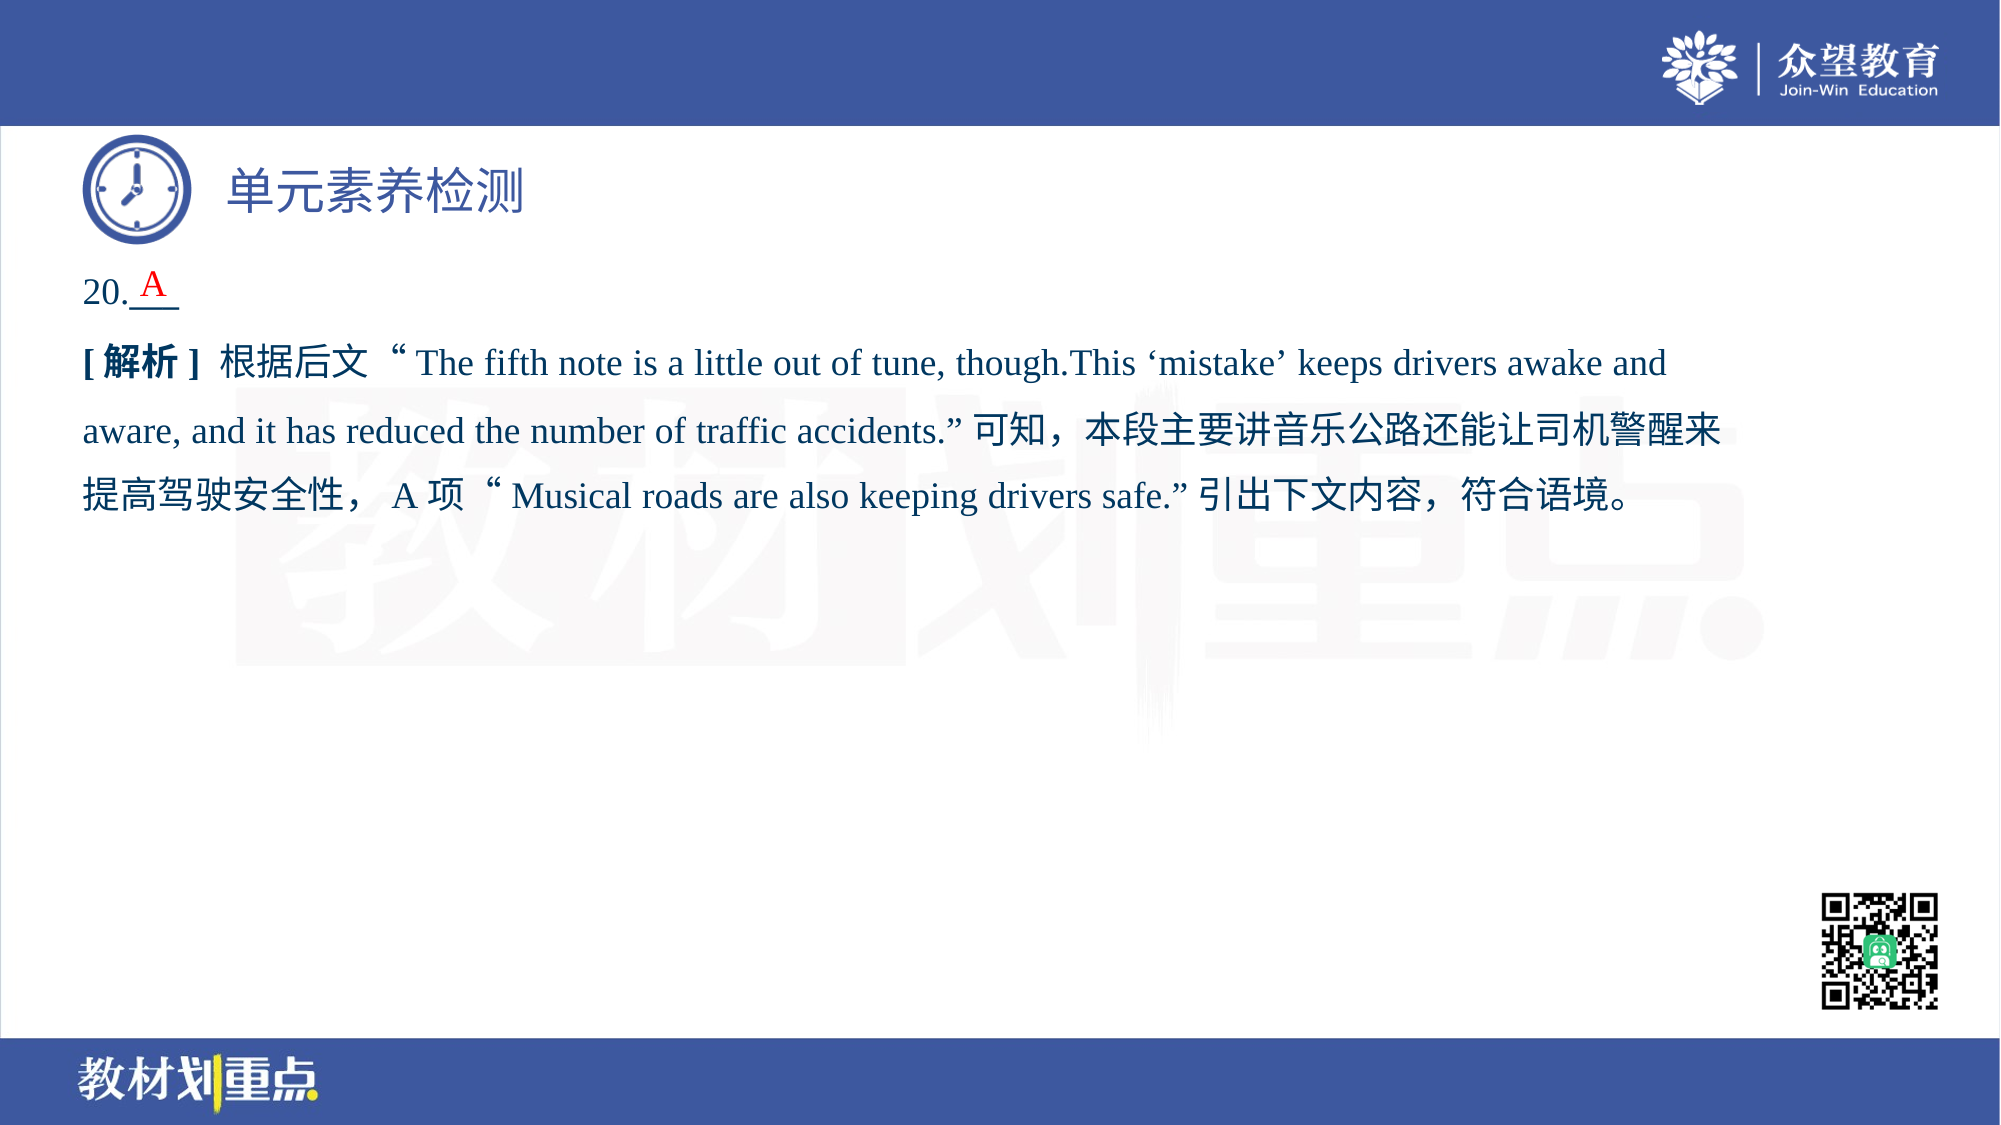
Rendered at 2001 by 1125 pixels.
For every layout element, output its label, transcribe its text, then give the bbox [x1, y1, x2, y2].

text_box 20.___ [82, 247, 1817, 306]
text_box A [126, 238, 181, 298]
picture [0, 0, 2000, 1125]
text_box [解析] 根据后文“The fifth note is a little out of tune, though.This ‘mistake’ keeps drivers awake and aware, and it has reduced the number of traffic accidents.”可知，本段主要讲音乐公路还能让司机警醒来 提高驾驶安全性，A项“Musical roads are also keeping drivers safe.”引出下文内容，符合语境。 [82, 313, 1817, 509]
